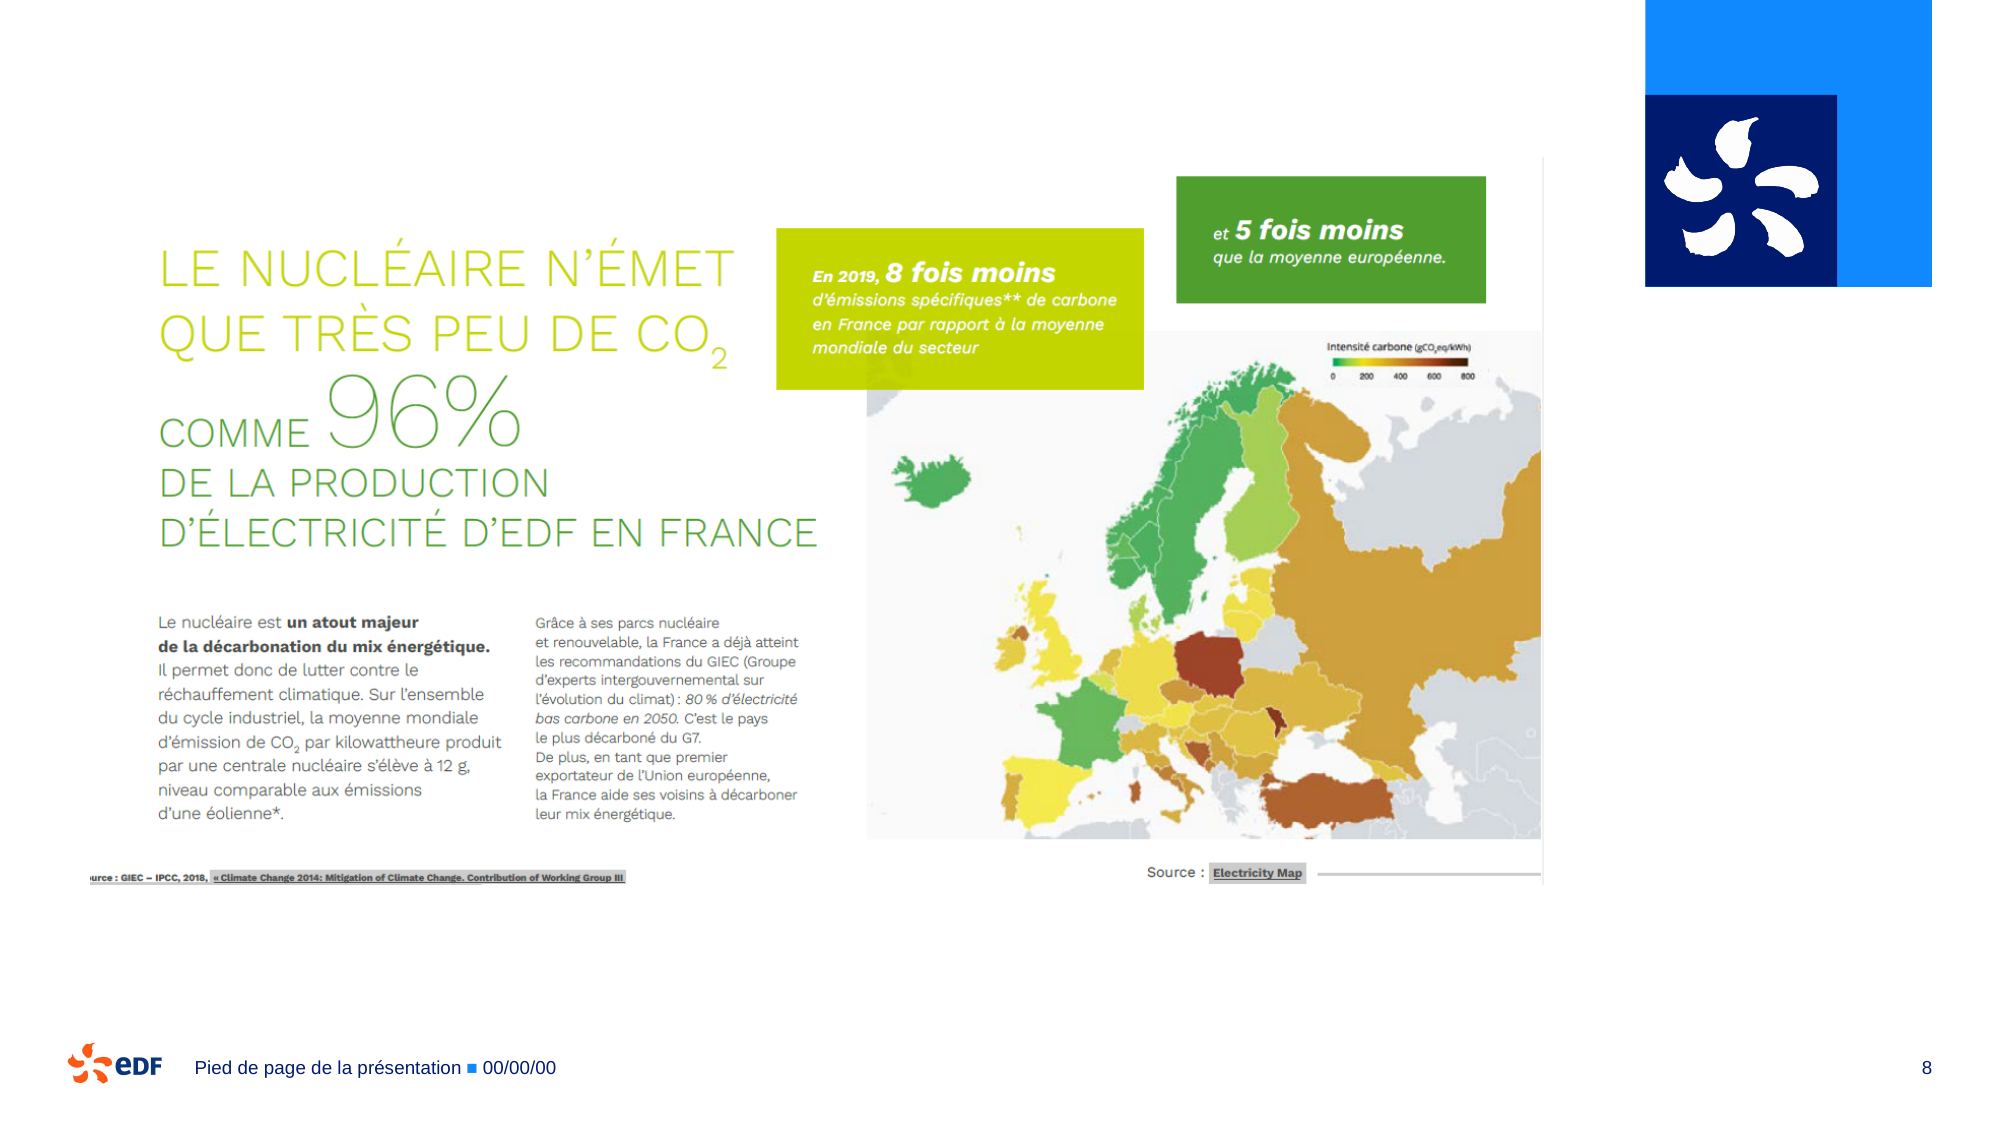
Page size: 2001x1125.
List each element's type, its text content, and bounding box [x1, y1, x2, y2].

picture [1664, 117, 1819, 257]
slide_number 8 [1829, 1046, 1948, 1089]
footer Pied de page de la présentation ■ 00/00/00 [179, 1046, 830, 1089]
picture [47, 1026, 184, 1102]
picture [90, 157, 1544, 885]
